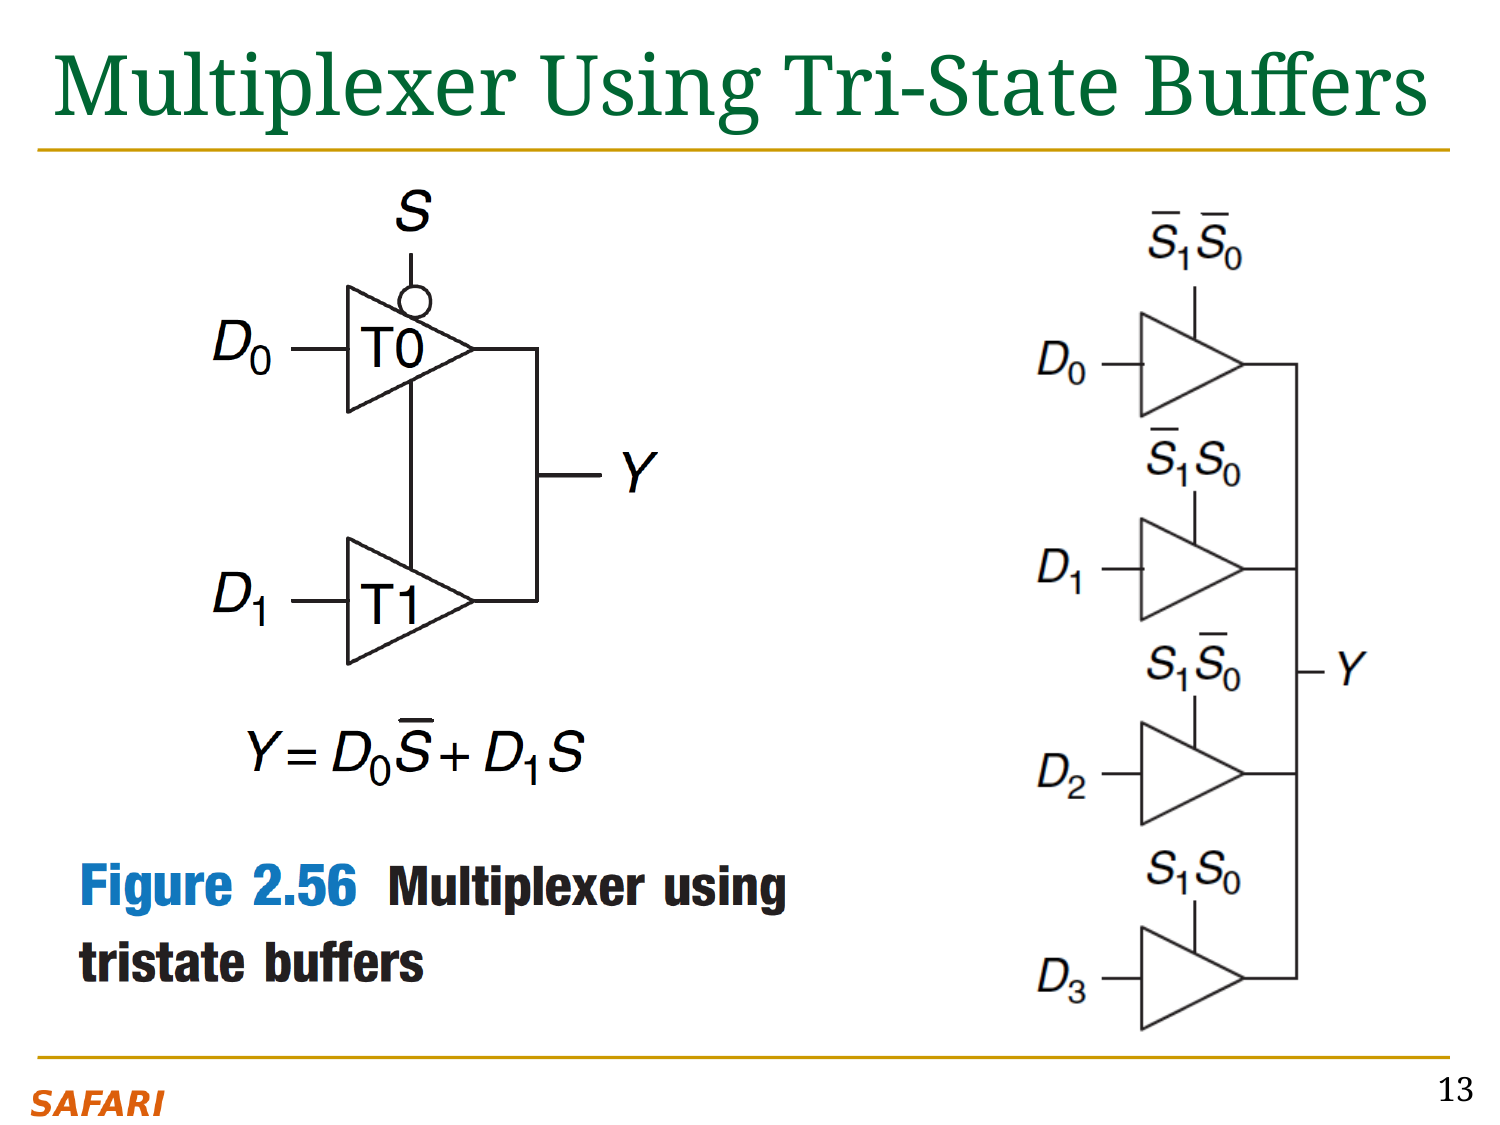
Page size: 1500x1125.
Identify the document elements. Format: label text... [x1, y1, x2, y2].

picture [29, 1083, 169, 1124]
picture [37, 177, 811, 1010]
title Multiplexer Using Tri-State Buffers [37, 24, 1450, 170]
picture [1012, 179, 1378, 1042]
slide_number 13 [1139, 1045, 1490, 1121]
